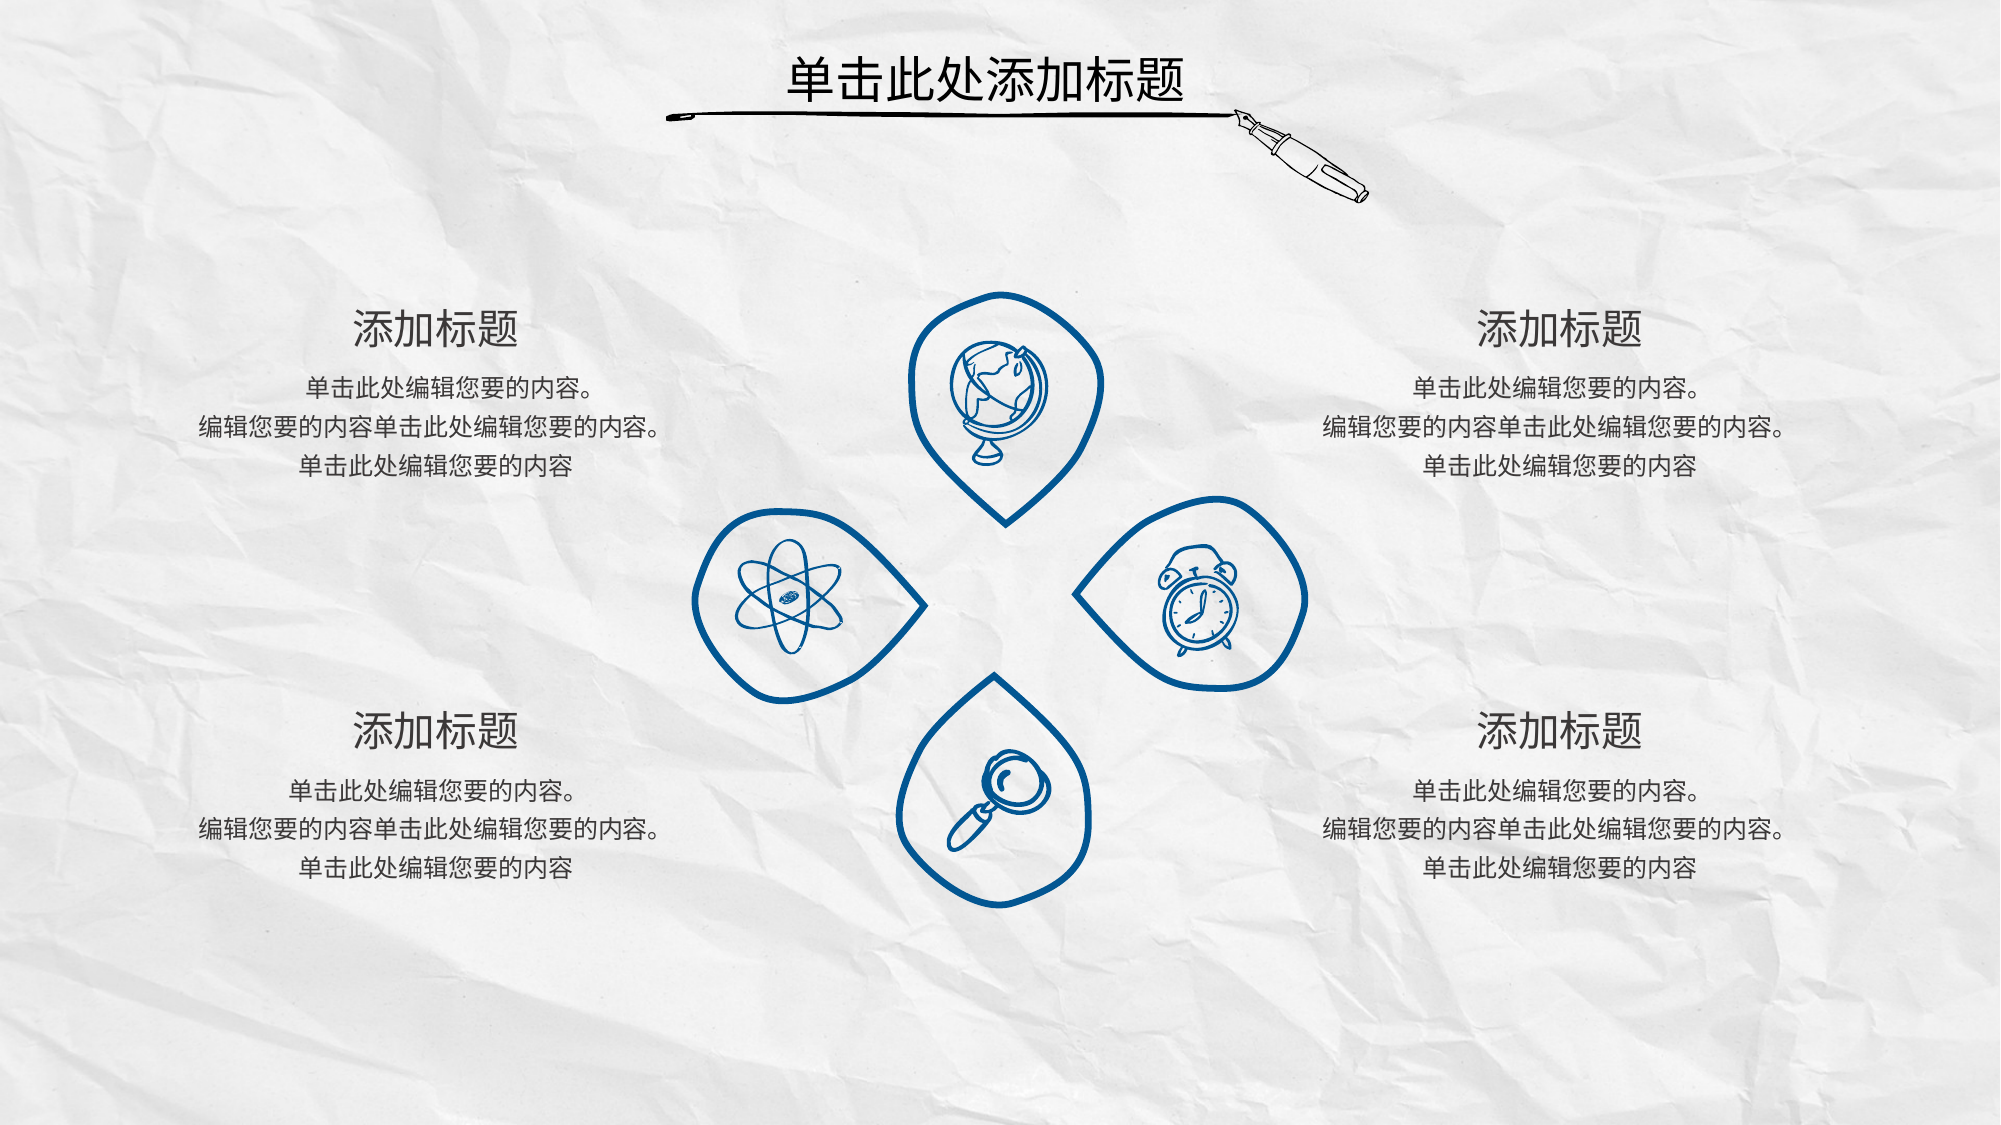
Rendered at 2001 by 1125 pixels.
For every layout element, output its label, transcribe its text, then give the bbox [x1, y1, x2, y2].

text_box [1155, 542, 1240, 658]
text_box [694, 511, 925, 701]
text_box 单击此处编辑您要的内容。 编辑您要的内容单击此处编辑您要的内容。单击此处编辑您要的内容 [1306, 758, 1813, 891]
text_box 添加标题 [293, 697, 578, 758]
text_box [899, 675, 1089, 905]
text_box 单击此处编辑您要的内容。 编辑您要的内容单击此处编辑您要的内容。单击此处编辑您要的内容 [1306, 356, 1813, 488]
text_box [666, 40, 1334, 230]
text_box 单击此处编辑您要的内容。 编辑您要的内容单击此处编辑您要的内容。单击此处编辑您要的内容 [182, 758, 689, 891]
text_box [911, 295, 1101, 525]
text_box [945, 339, 1055, 467]
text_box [945, 741, 1055, 853]
text_box 添加标题 [293, 295, 578, 356]
text_box [1075, 499, 1305, 689]
text_box 添加标题 [1417, 697, 1703, 758]
text_box 单击此处编辑您要的内容。 编辑您要的内容单击此处编辑您要的内容。单击此处编辑您要的内容 [182, 356, 689, 488]
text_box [730, 536, 844, 664]
picture [0, 0, 2001, 1125]
text_box 添加标题 [1417, 295, 1703, 356]
